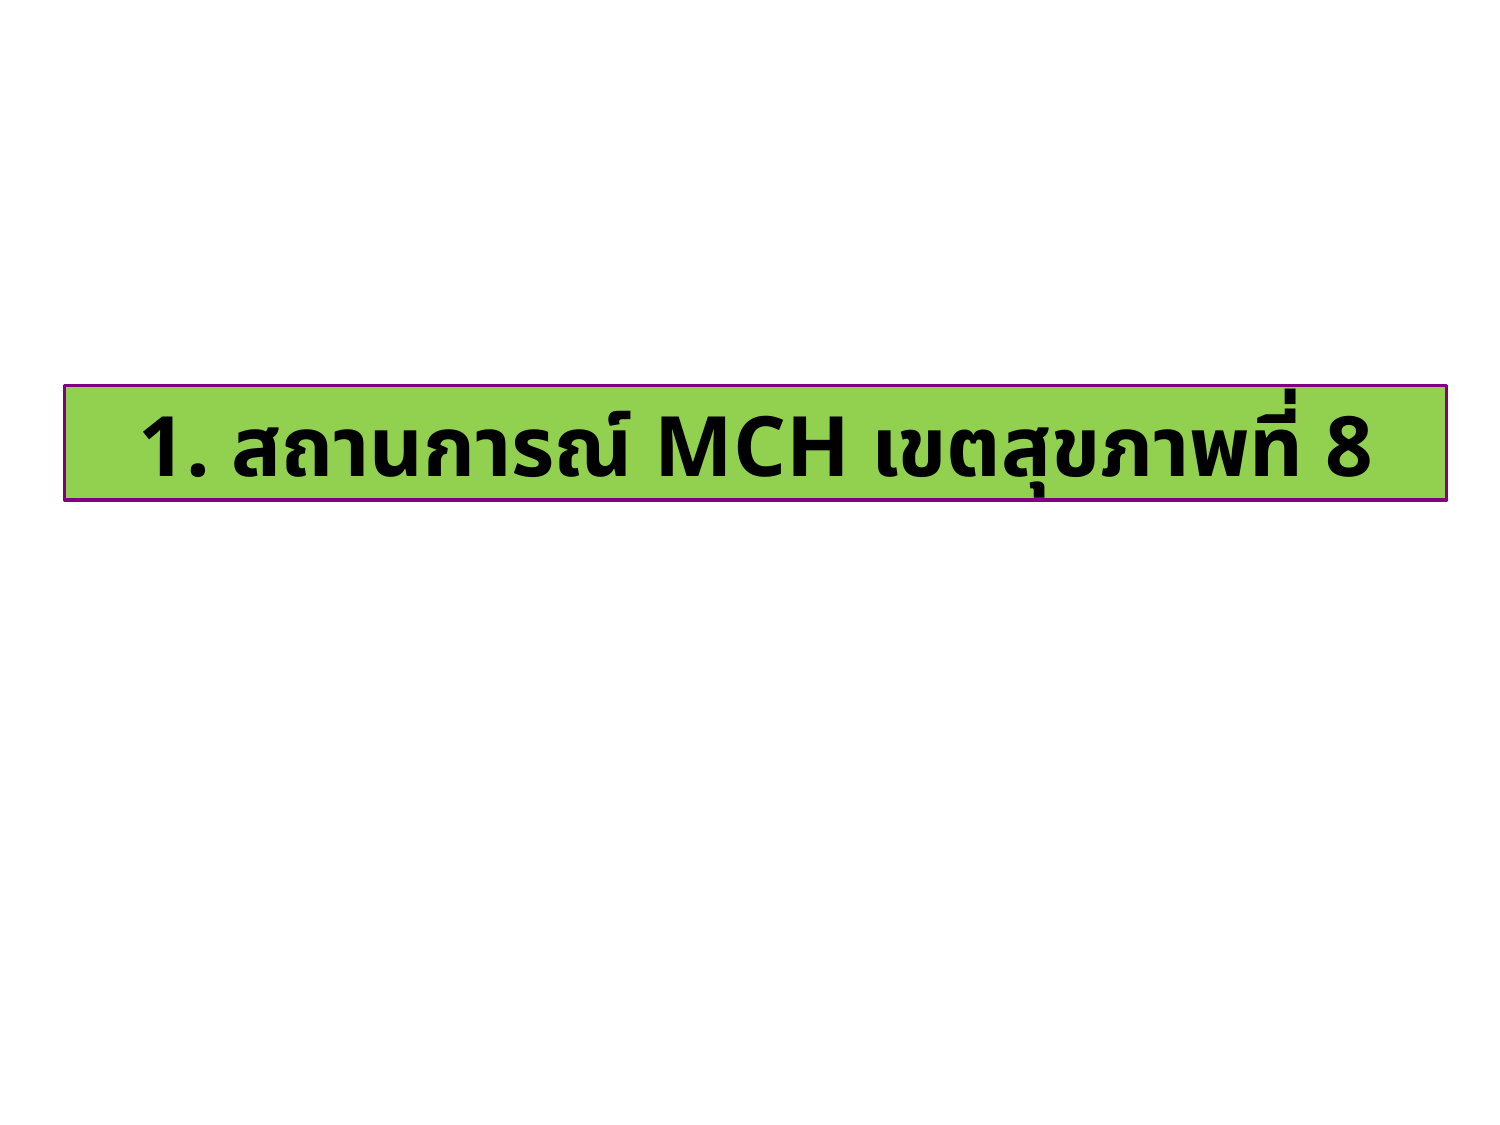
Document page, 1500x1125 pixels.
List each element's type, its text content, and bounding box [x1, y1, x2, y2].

text_box 1. สถานการณ์ MCH เขตสุขภาพที่ 8 [64, 385, 1447, 501]
